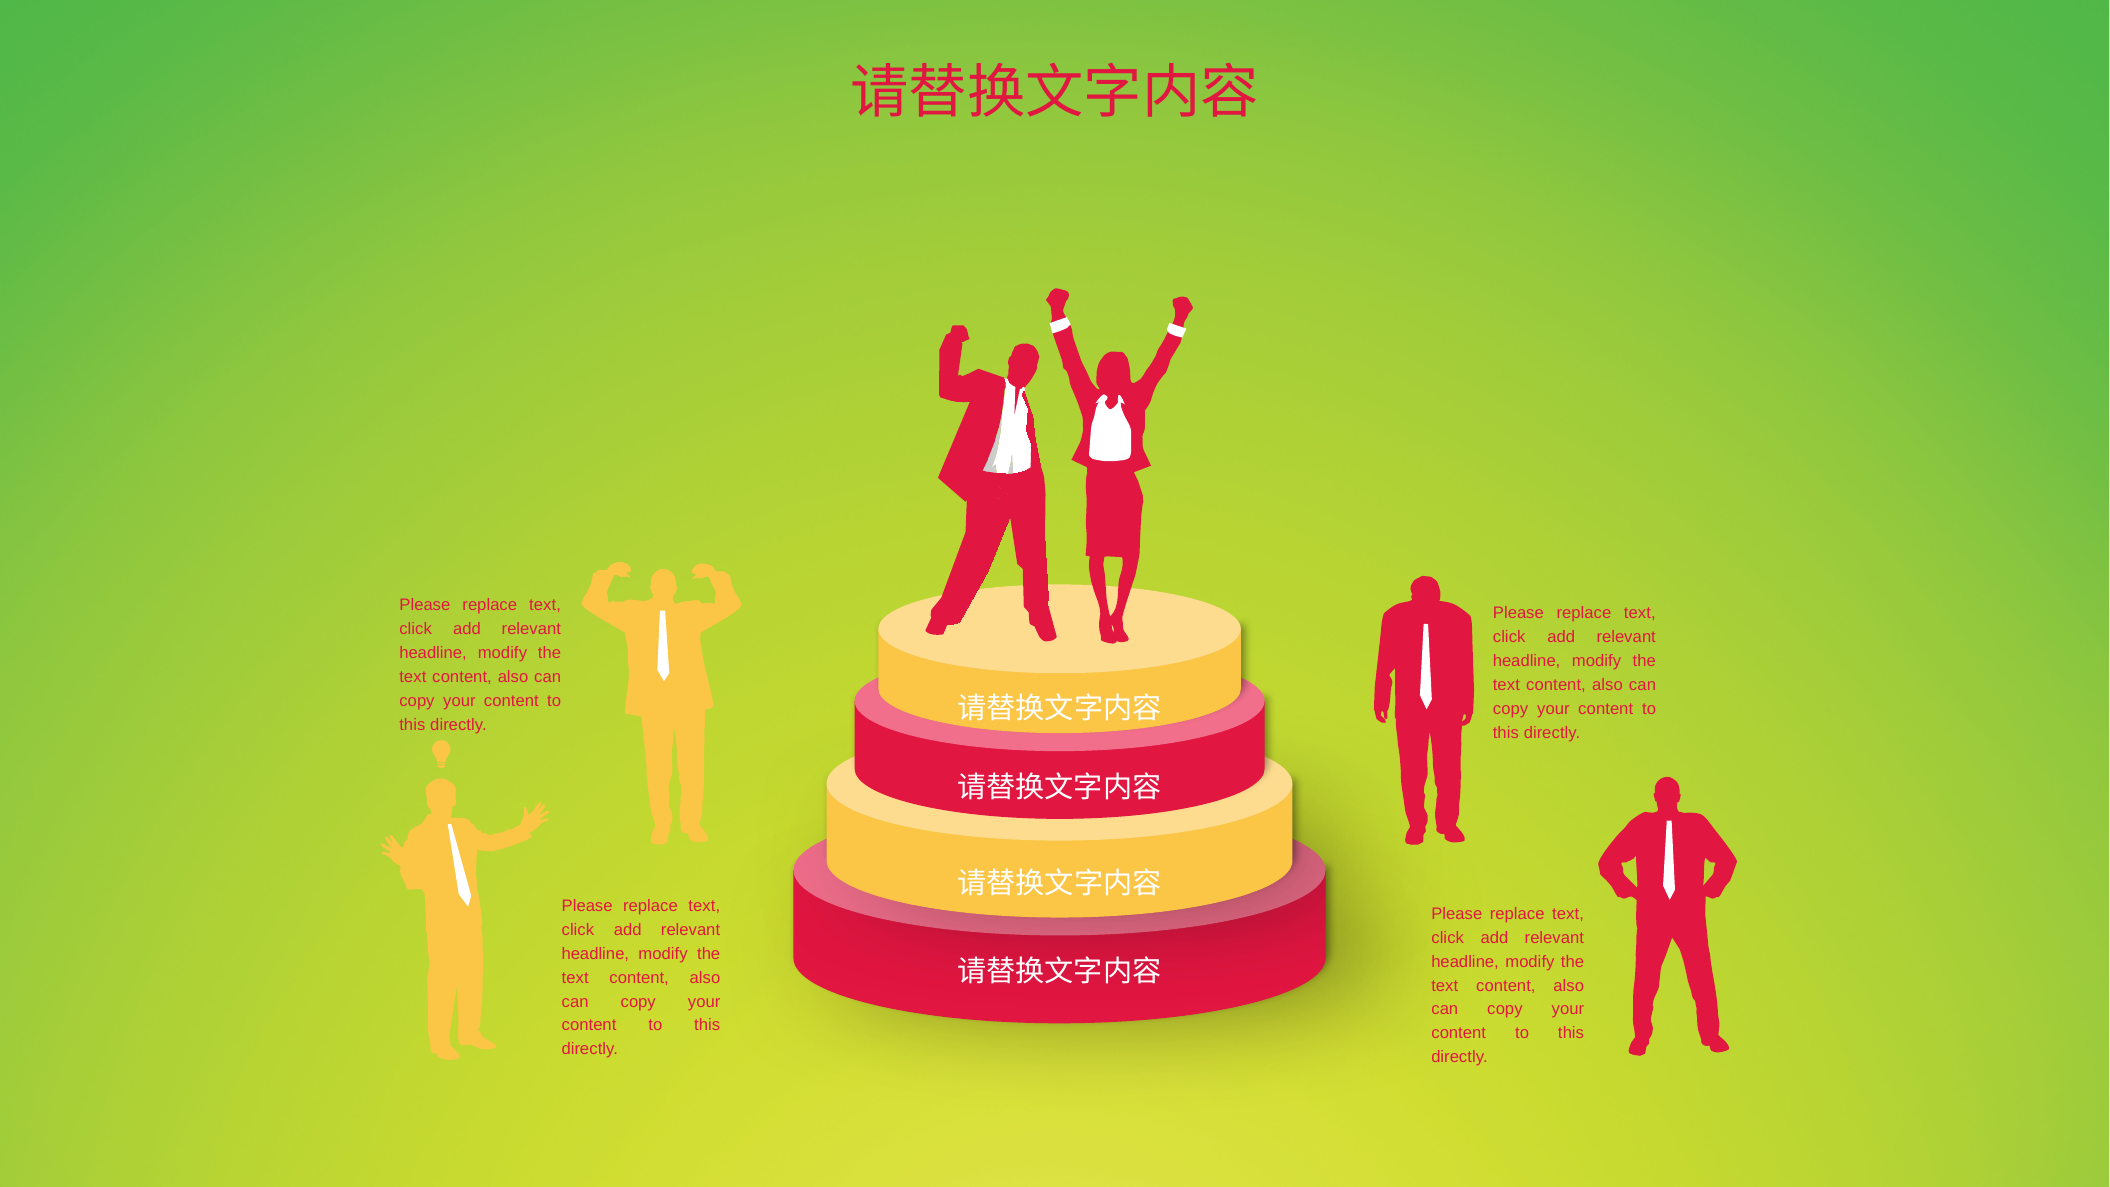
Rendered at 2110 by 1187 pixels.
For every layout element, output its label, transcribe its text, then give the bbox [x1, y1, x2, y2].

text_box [878, 584, 1241, 734]
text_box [826, 726, 1293, 918]
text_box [793, 805, 1326, 1024]
text_box Please replace text, click add relevant headline, modify the text content, also can copy your content to this directly. [561, 890, 721, 1059]
text_box Please replace text, click add relevant headline, modify the text content, also can copy your content to this directly. [1492, 598, 1657, 742]
text_box Please replace text, click add relevant headline, modify the text content, also can copy your content to this directly. [1431, 898, 1585, 1067]
text_box Please replace text, click add relevant headline, modify the text content, also can copy your content to this directly. [399, 590, 562, 734]
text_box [380, 740, 550, 1060]
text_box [926, 288, 1193, 644]
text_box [854, 650, 1265, 819]
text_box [1373, 575, 1475, 845]
picture [0, 0, 2110, 1187]
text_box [581, 562, 742, 845]
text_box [1598, 776, 1737, 1056]
text_box 请替换文字内容 [820, 32, 1289, 124]
